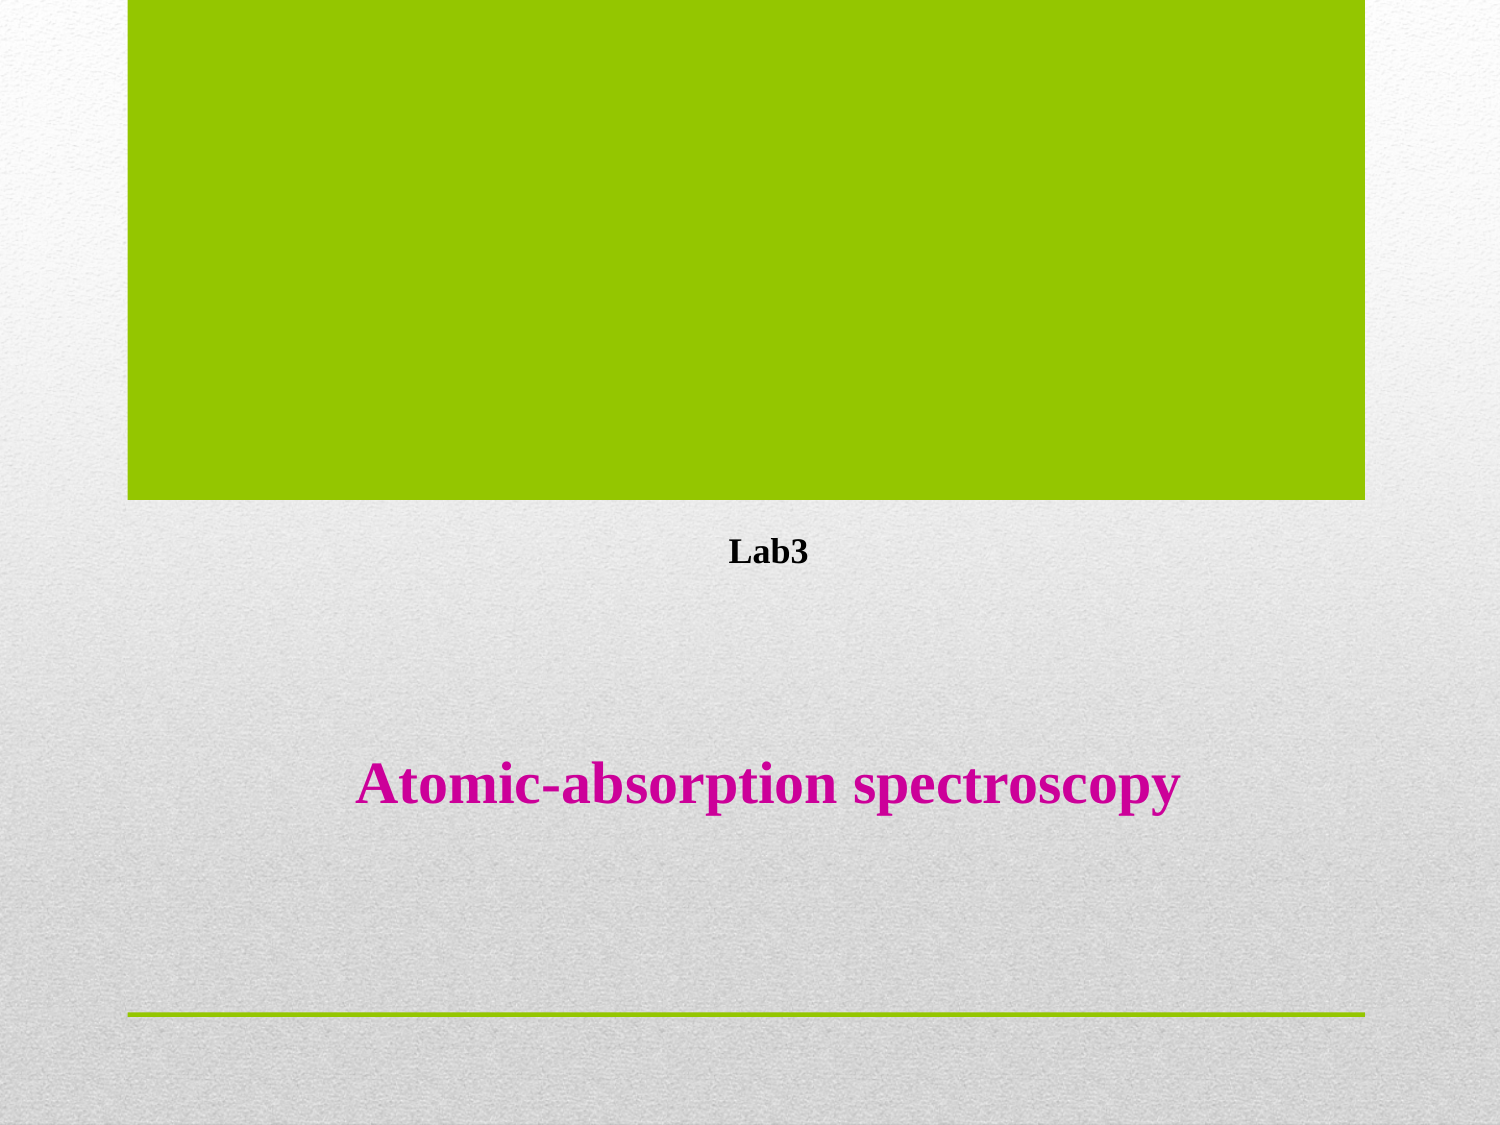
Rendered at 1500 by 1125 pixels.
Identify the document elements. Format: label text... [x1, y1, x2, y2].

title Lab3 Atomic-absorption spectroscopy [262, 512, 1275, 824]
